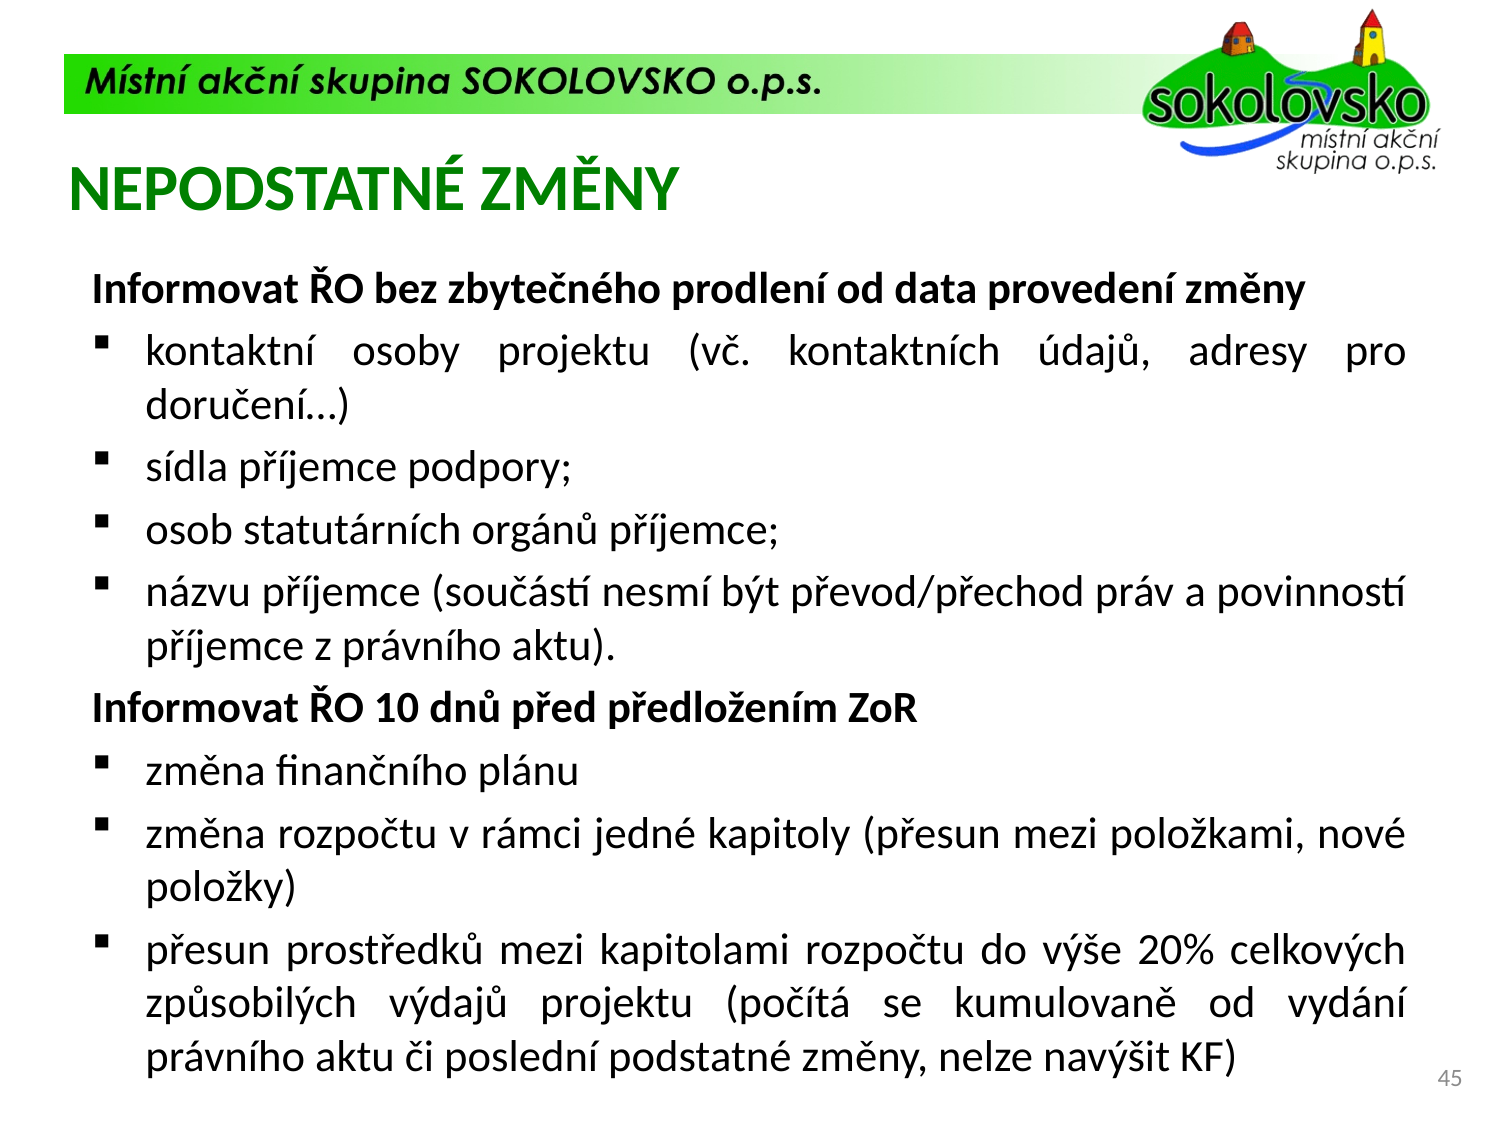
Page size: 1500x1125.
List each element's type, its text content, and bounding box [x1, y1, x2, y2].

picture [64, 0, 1455, 197]
list Informovat ŘO bez zbytečného prodlení od data provedení změny kontaktní osoby projektu (vč. kontaktních údajů, adresy pro doručení…) sídla příjemce podpory; osob statutárních orgánů příjemce; názvu příjemce (součástí nesmí být převod/přechod práv a povinností příjemce z právního aktu). Informovat ŘO 10 dnů před předložením ZoR změna finančního plánu změna rozpočtu v rámci jedné kapitoly (přesun mezi položkami, nové položky) přesun prostředků mezi kapitolami rozpočtu do výše 20% celkových způsobilých výdajů projektu (počítá se kumulovaně od vydání právního aktu či poslední podstatné změny, nelze navýšit KF) [76, 250, 1424, 1107]
title NEPODSTATNÉ ZMĚNY [53, 137, 1404, 232]
slide_number 45 [1128, 1046, 1478, 1107]
